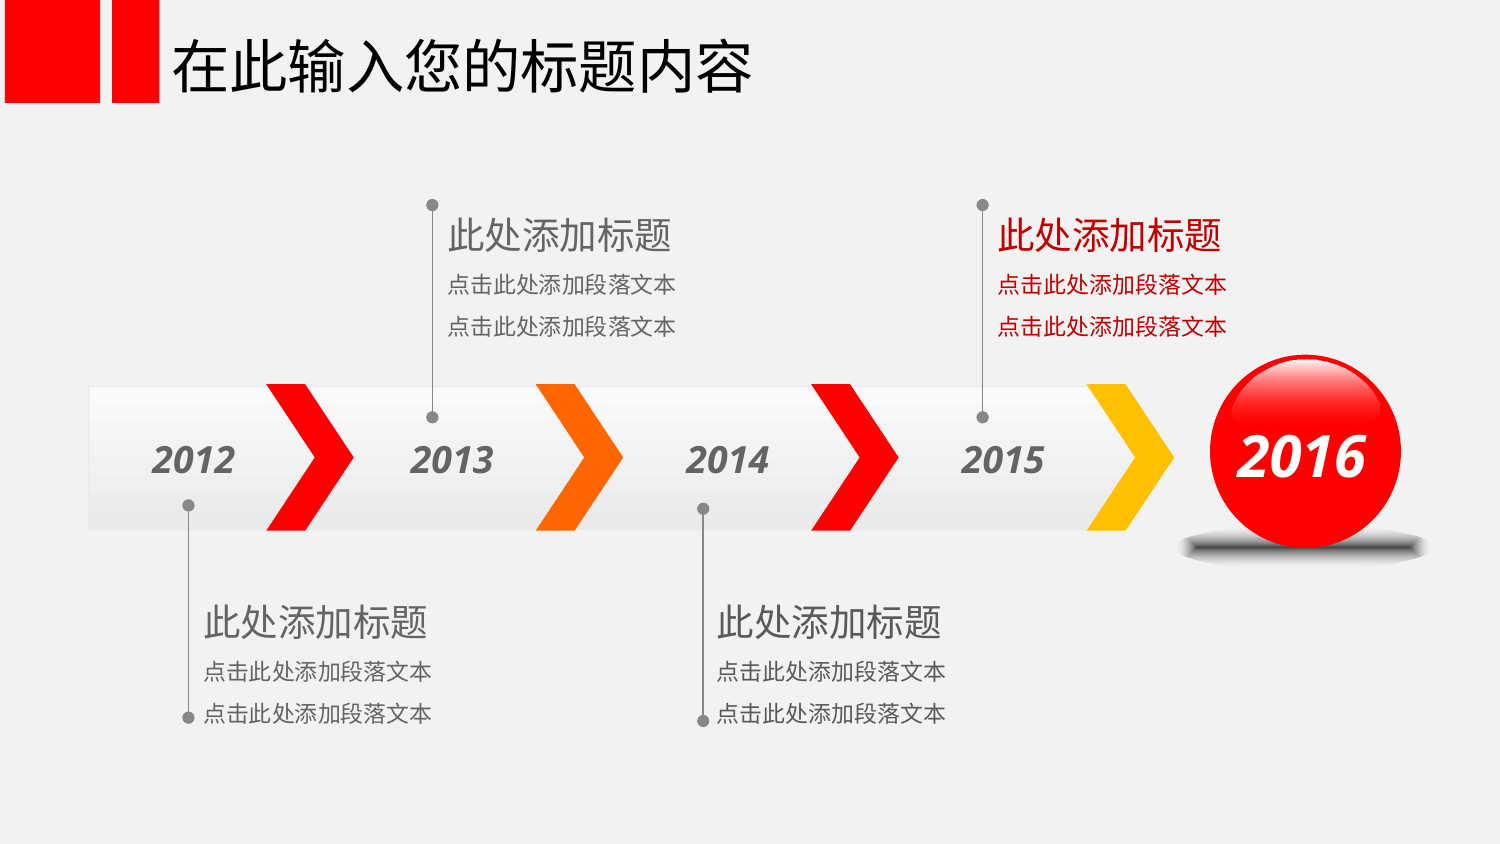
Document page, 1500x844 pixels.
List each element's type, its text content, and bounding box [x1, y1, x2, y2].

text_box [432, 182, 730, 418]
text_box 在此输入您的标题内容 [156, 22, 793, 108]
text_box [852, 386, 1134, 530]
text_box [1173, 354, 1434, 570]
text_box 2013 [396, 428, 509, 489]
text_box [811, 384, 899, 507]
text_box [266, 384, 354, 503]
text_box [188, 505, 486, 741]
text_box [982, 182, 1280, 418]
text_box [576, 386, 859, 530]
text_box 2015 [947, 428, 1060, 489]
text_box [535, 427, 624, 531]
text_box [88, 386, 314, 530]
text_box [308, 386, 583, 530]
text_box [1086, 427, 1168, 531]
text_box 2014 [672, 428, 784, 489]
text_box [701, 508, 1000, 741]
text_box 2012 [138, 428, 250, 489]
